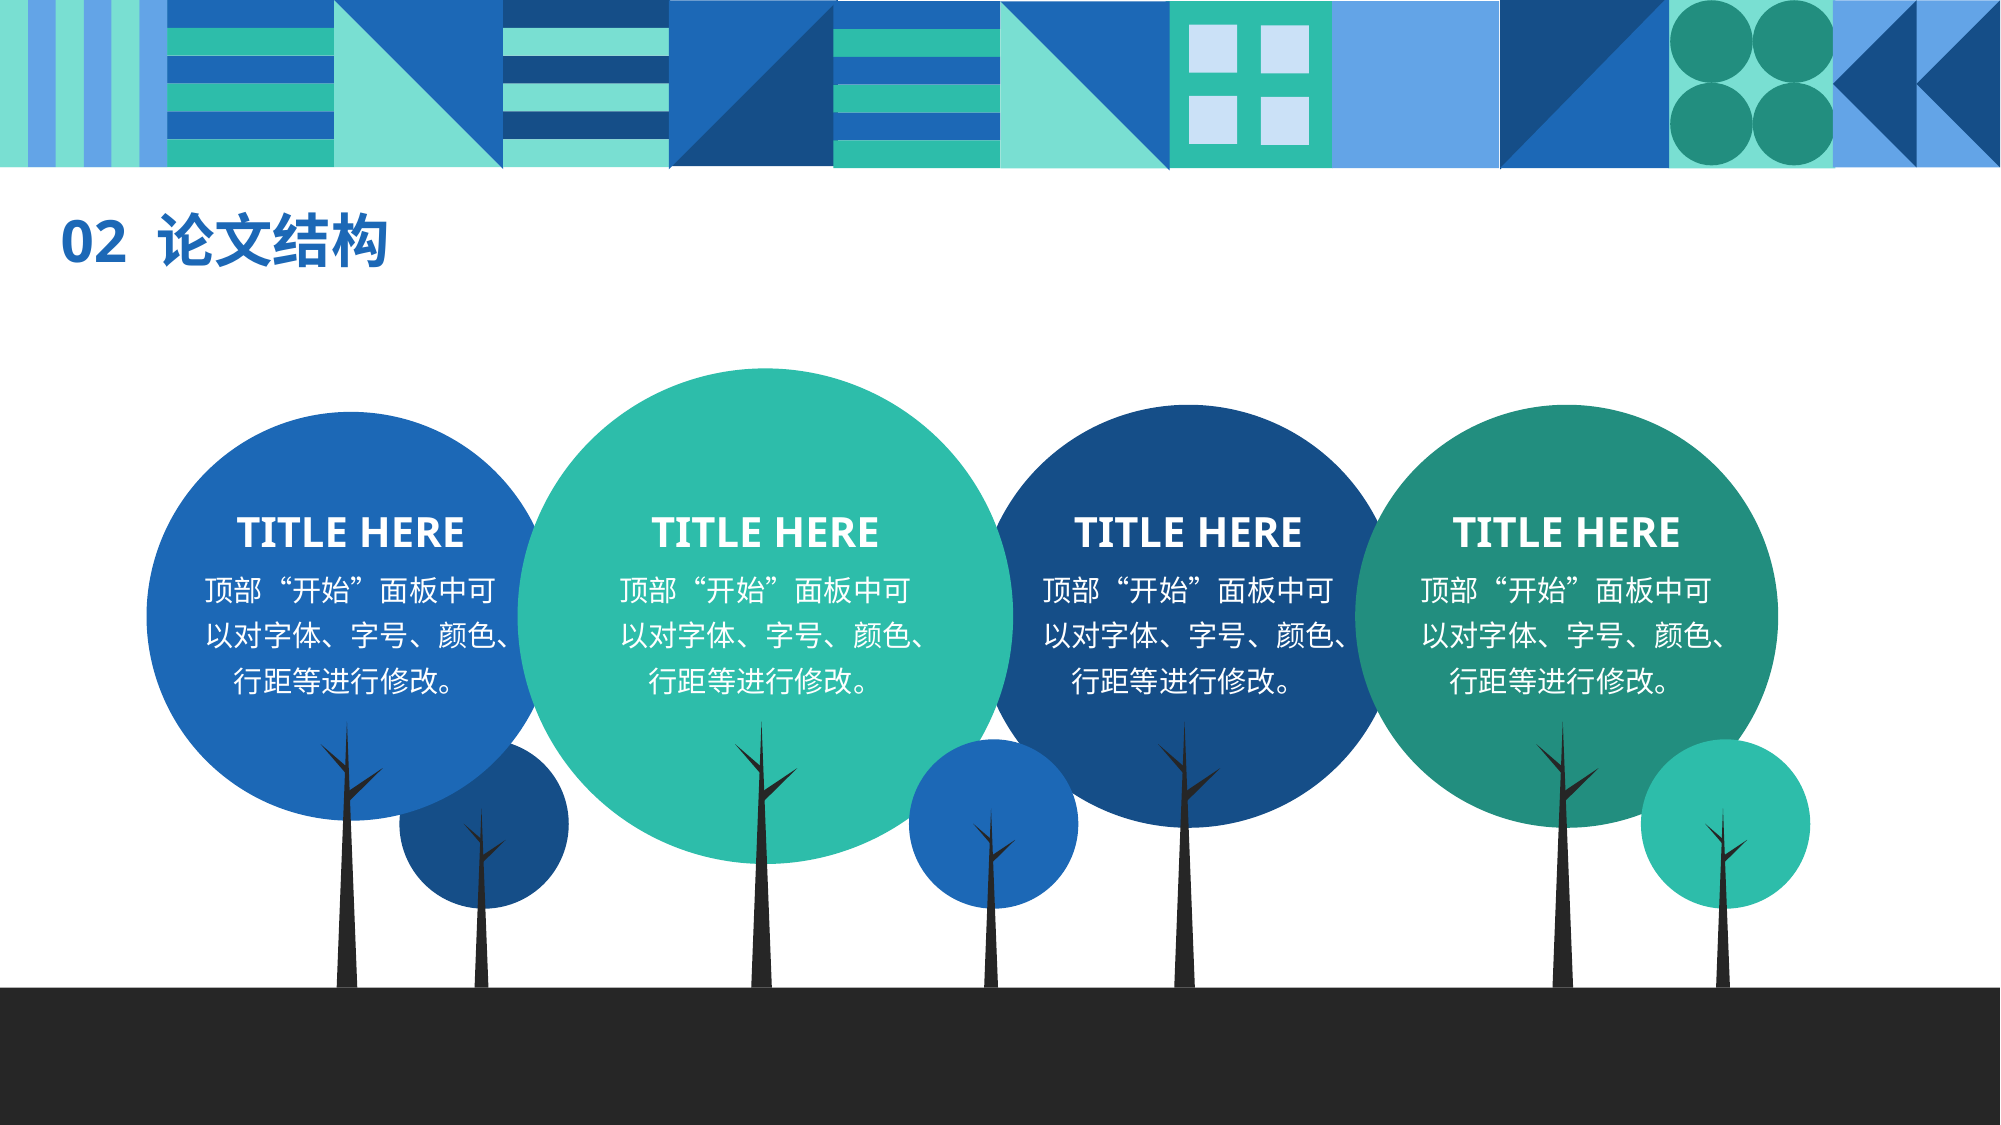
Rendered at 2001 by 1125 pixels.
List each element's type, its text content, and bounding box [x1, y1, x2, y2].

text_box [146, 411, 517, 988]
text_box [1355, 404, 1779, 988]
list 02 论文结构 [45, 196, 623, 291]
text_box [908, 739, 1079, 988]
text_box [1640, 739, 1811, 988]
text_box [517, 368, 1014, 988]
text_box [1014, 404, 1355, 988]
text_box [0, 987, 2000, 1125]
